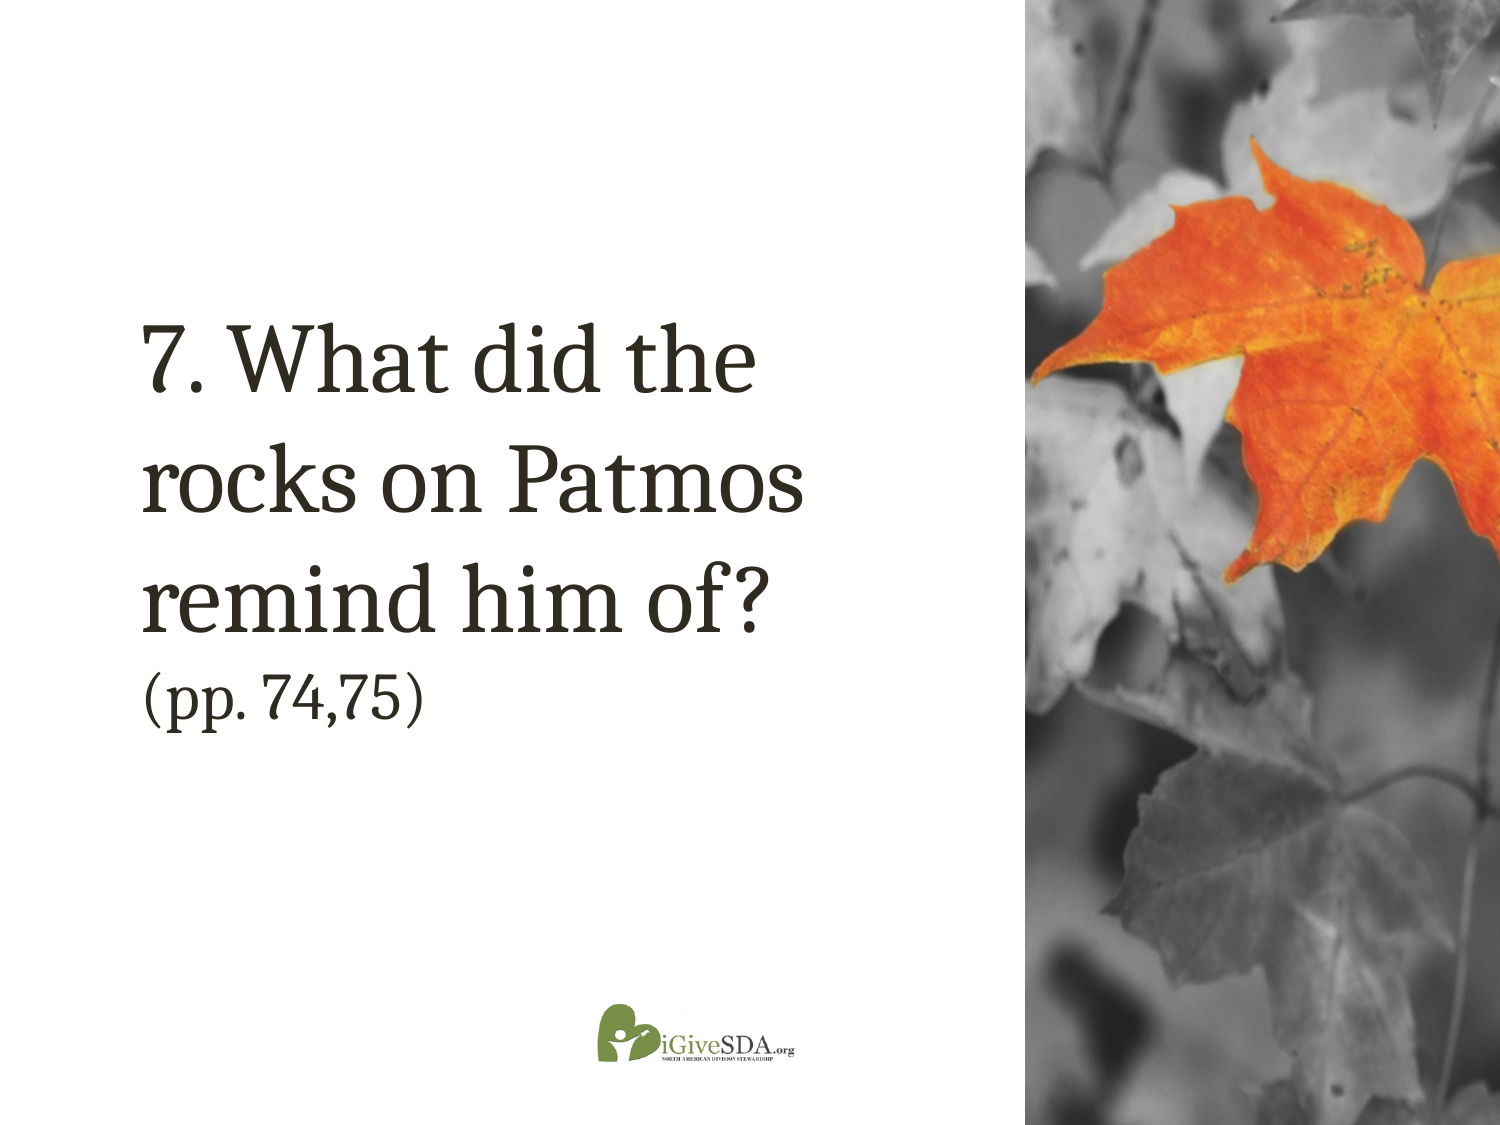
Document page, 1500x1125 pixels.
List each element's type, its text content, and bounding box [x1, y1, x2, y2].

picture [1024, 0, 1500, 1125]
picture [580, 989, 804, 1077]
title 7. What did the rocks on Patmos remind him of? (pp. 74,75) [125, 224, 938, 800]
